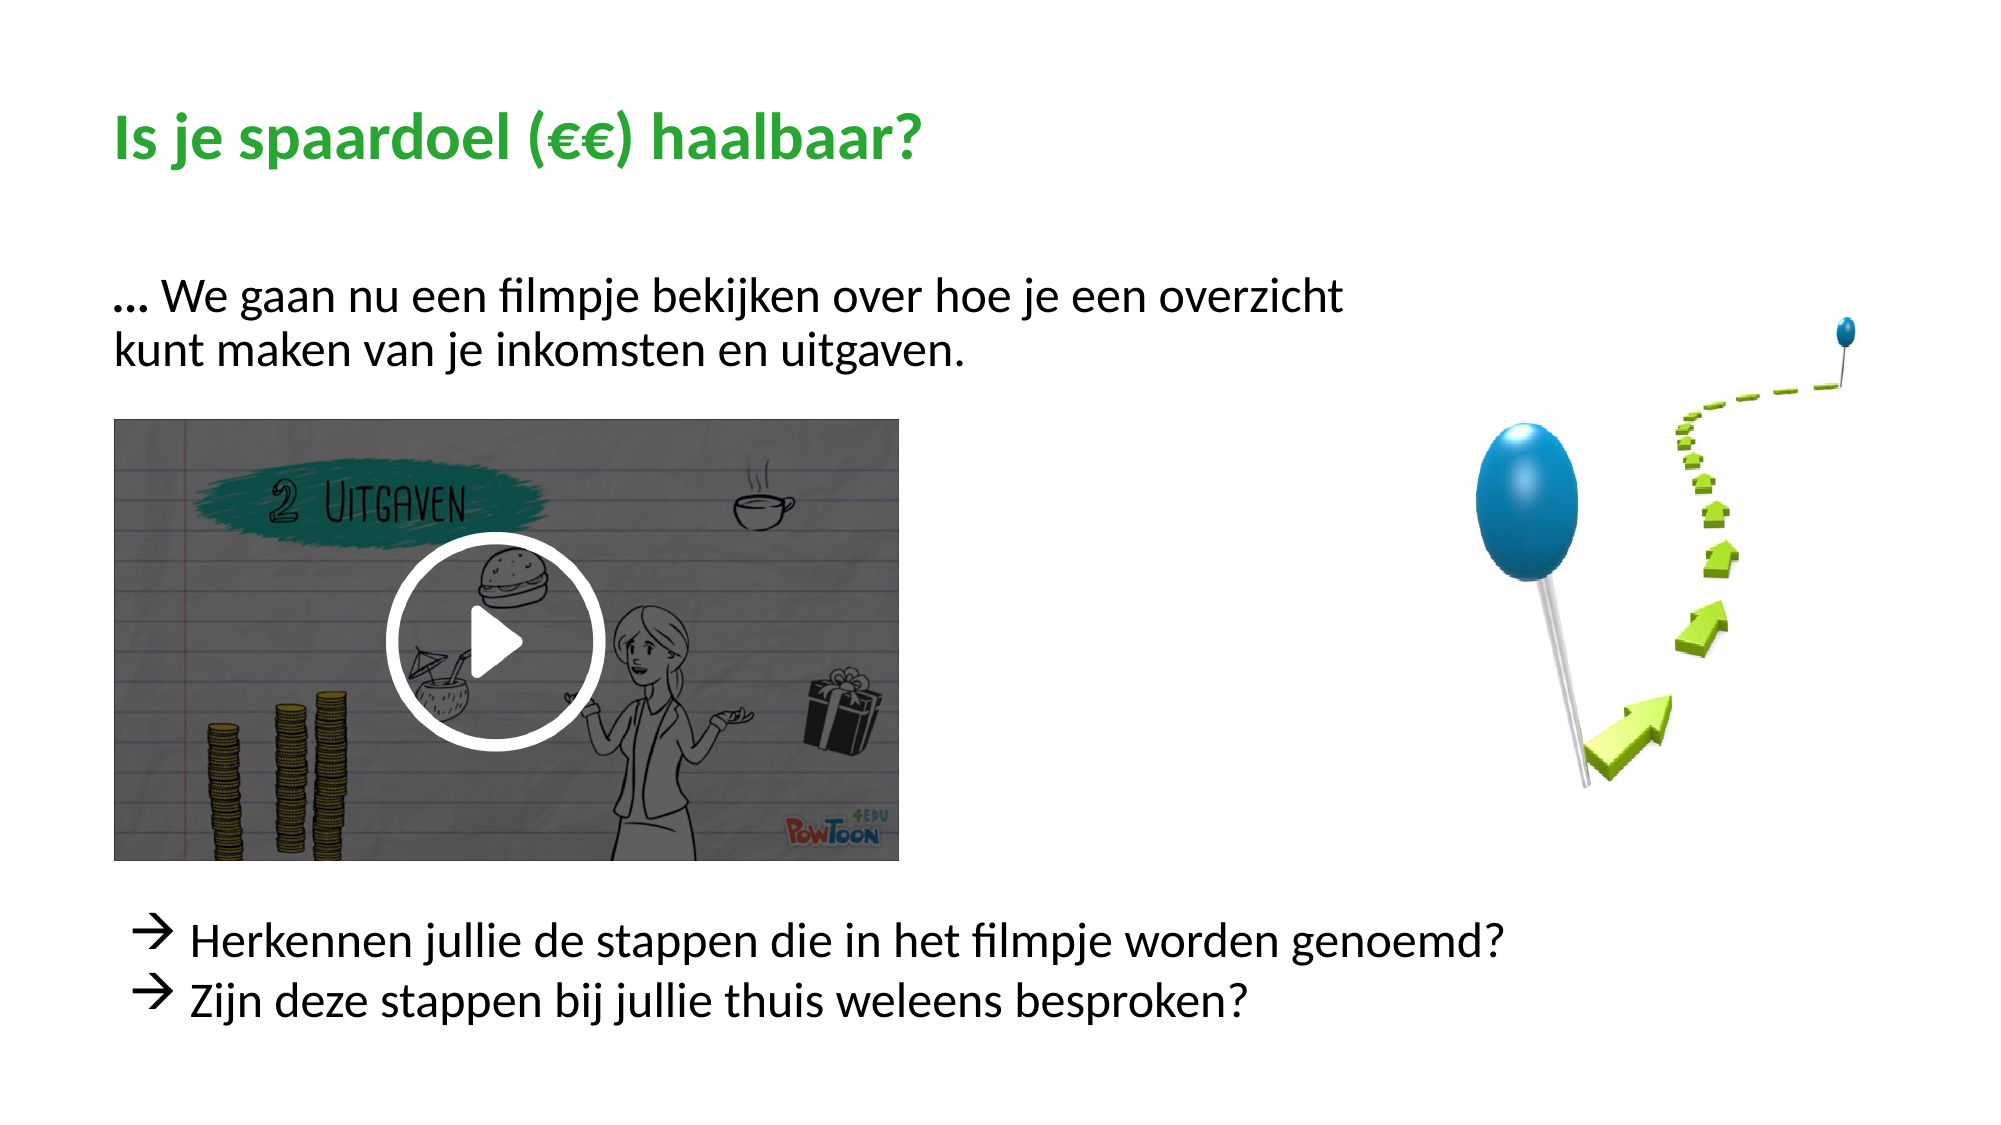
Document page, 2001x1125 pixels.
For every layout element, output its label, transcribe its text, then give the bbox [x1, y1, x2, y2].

list Is je spaardoel (€€) haalbaar? … We gaan nu een filmpje bekijken over hoe je een overzicht kunt maken van je inkomsten en uitgaven. [114, 101, 1345, 389]
picture [114, 419, 899, 861]
text_box Herkennen jullie de stappen die in het filmpje worden genoemd? Zijn deze stappen bij jullie thuis weleens besproken? [114, 900, 1632, 1037]
picture [1424, 258, 1926, 799]
